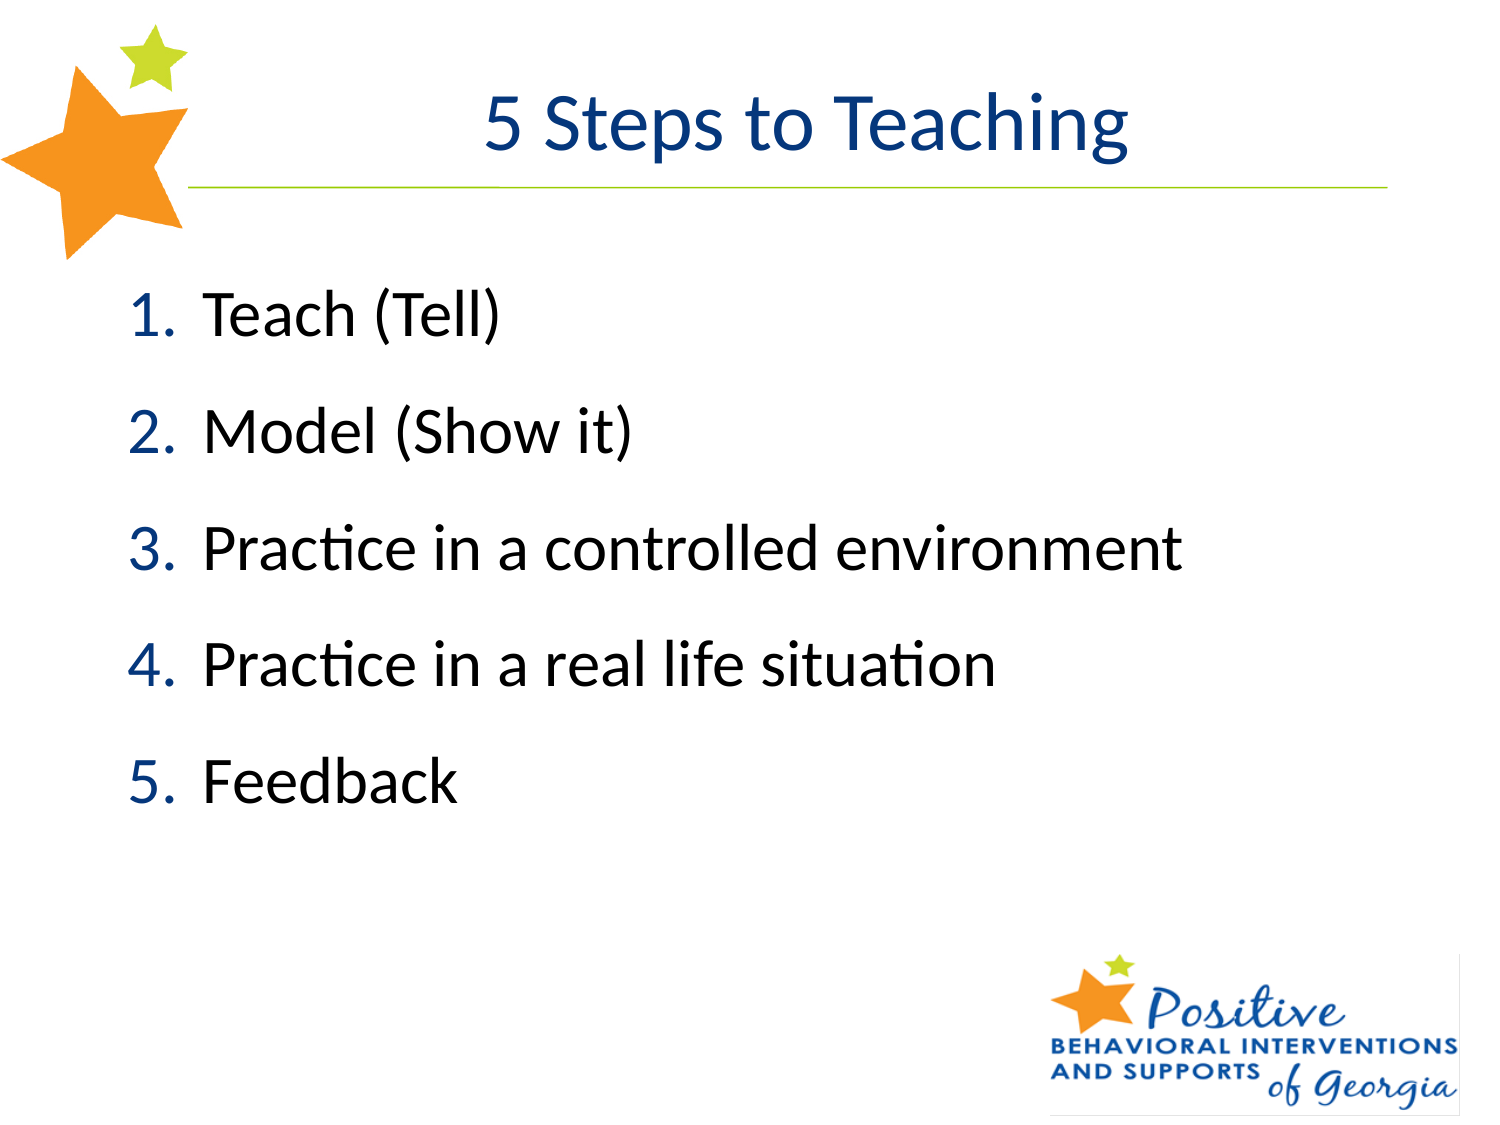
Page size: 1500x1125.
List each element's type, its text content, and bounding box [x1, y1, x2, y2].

picture [0, 24, 188, 260]
title 5 Steps to Teaching [200, 24, 1413, 175]
picture [1050, 954, 1461, 1117]
list Teach (Tell) Model (Show it) Practice in a controlled environment Practice in a real life situation Feedback [112, 262, 1388, 963]
